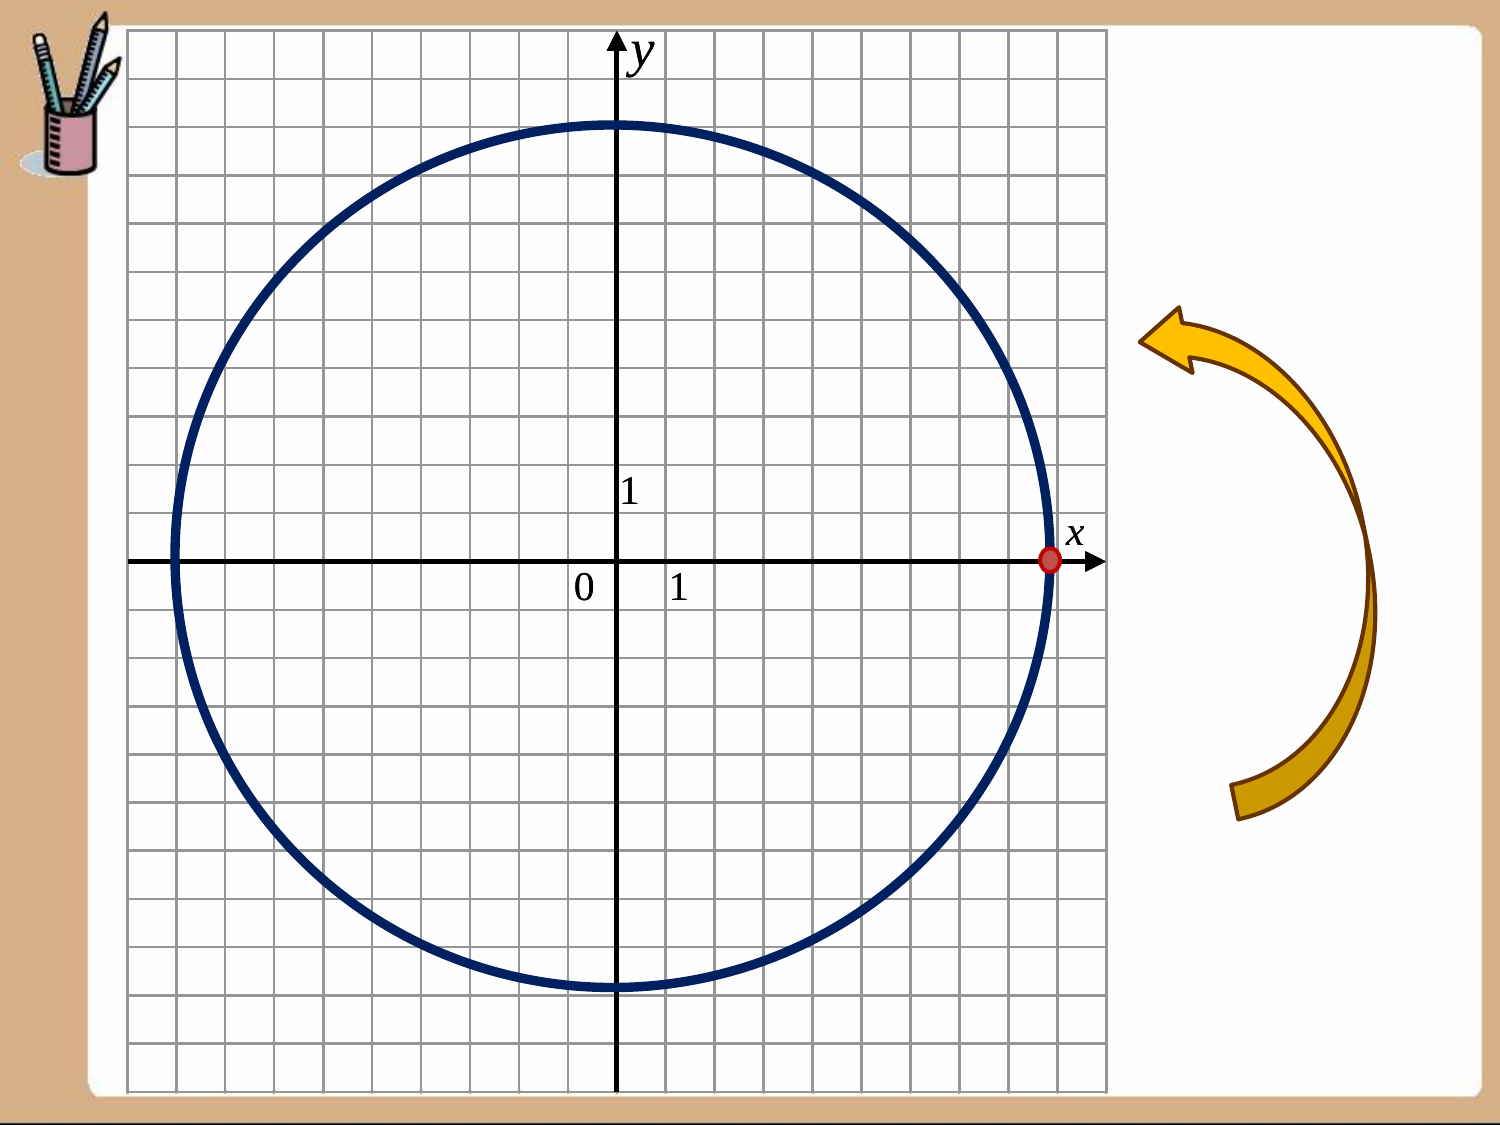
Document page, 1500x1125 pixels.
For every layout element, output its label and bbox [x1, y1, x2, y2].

text_box [1137, 305, 1378, 822]
picture [0, 0, 1500, 1125]
